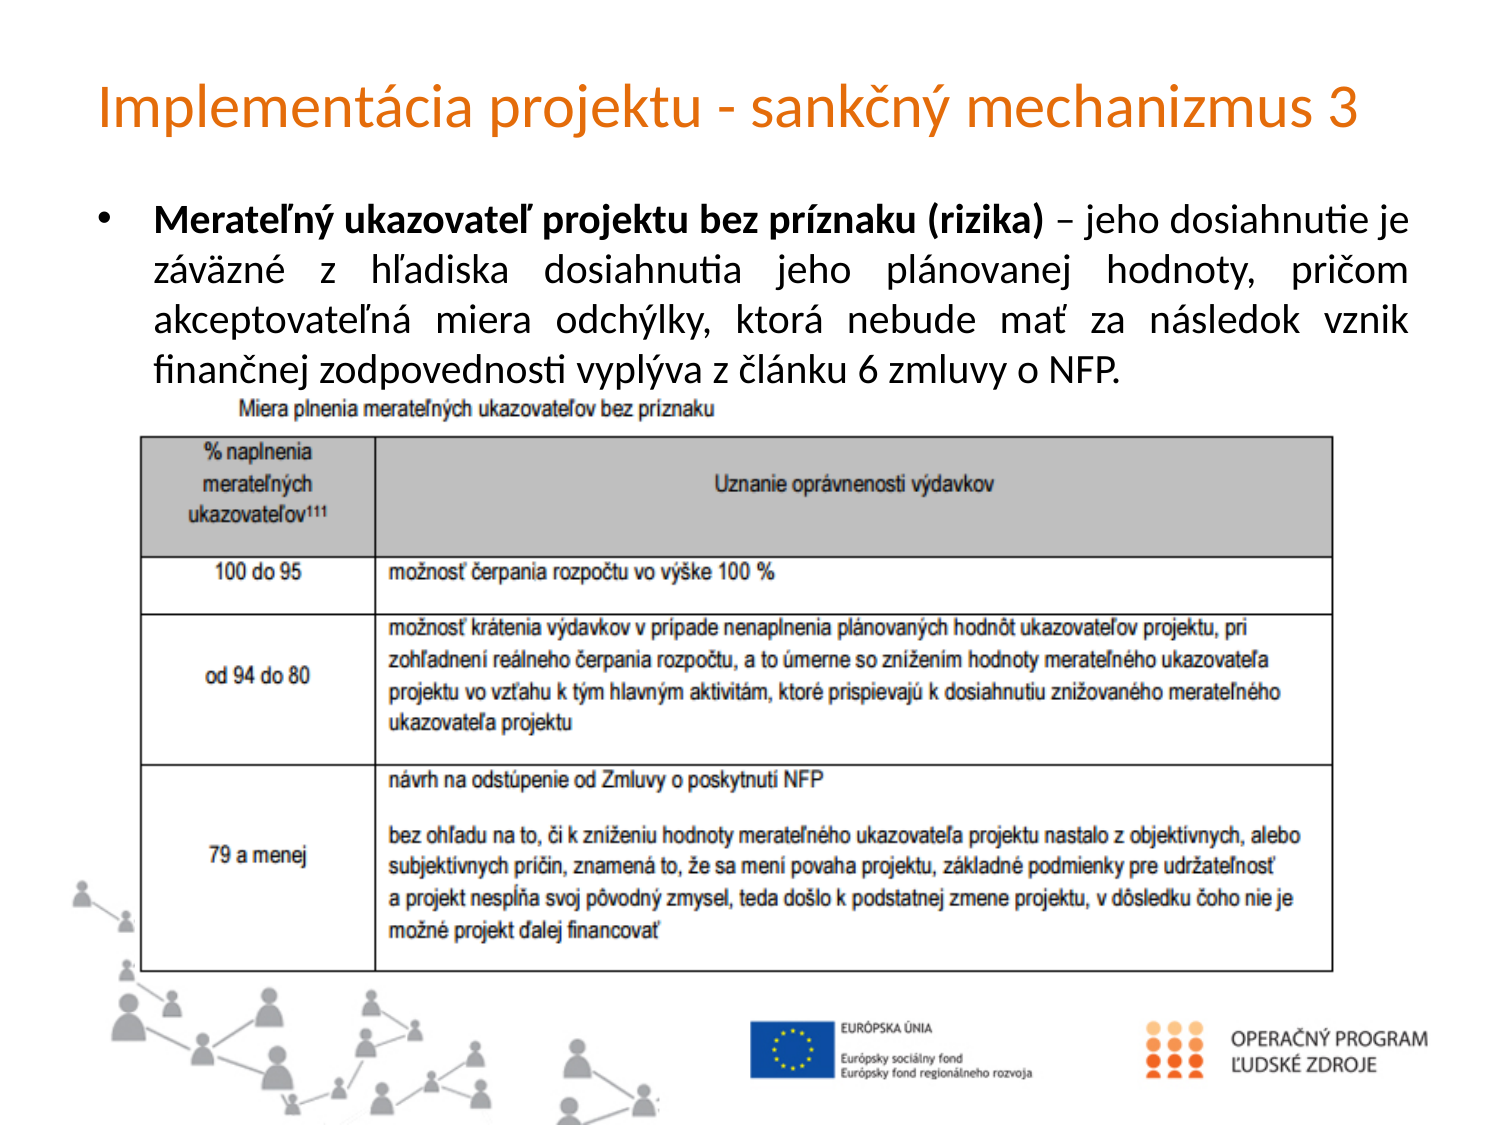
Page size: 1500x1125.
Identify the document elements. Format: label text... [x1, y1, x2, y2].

list Merateľný ukazovateľ projektu bez príznaku (rizika) – jeho dosiahnutie je záväzné z hľadiska dosiahnutia jeho plánovanej hodnoty, pričom akceptovateľná miera odchýlky, ktorá nebude mať za následok vznik finančnej zodpovednosti vyplýva z článku 6 zmluvy o NFP. [81, 184, 1426, 973]
title Implementácia projektu - sankčný mechanizmus 3 [81, 44, 1426, 162]
picture [0, 0, 1500, 1125]
